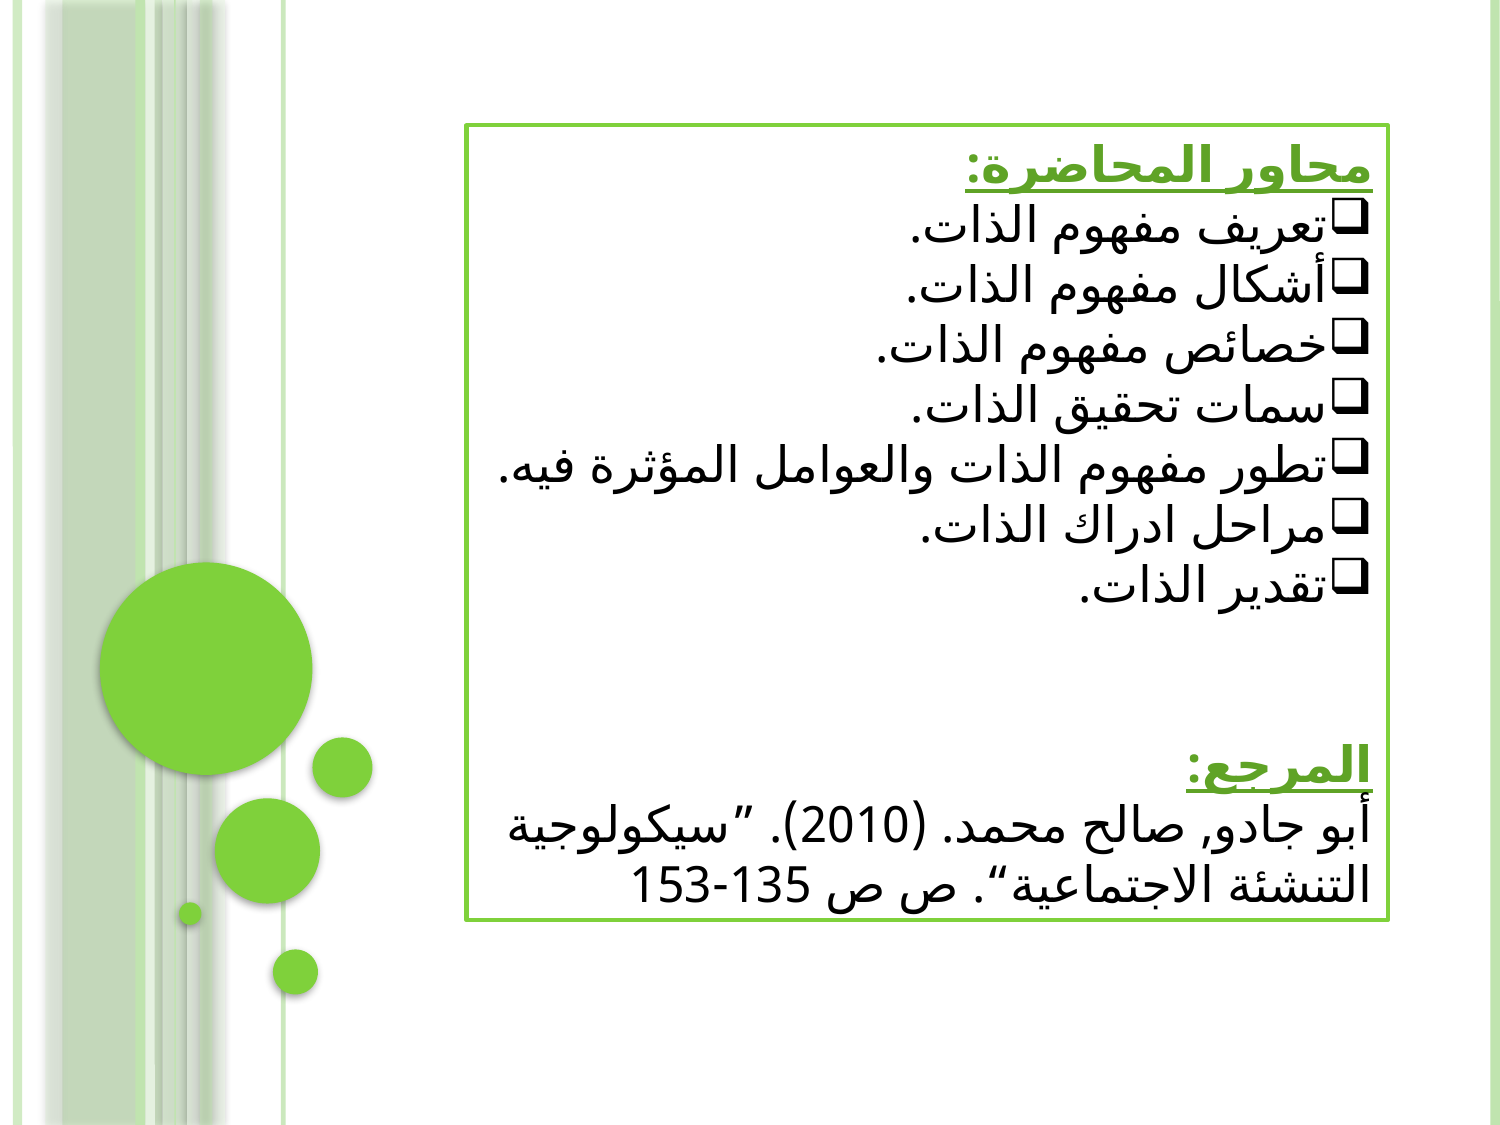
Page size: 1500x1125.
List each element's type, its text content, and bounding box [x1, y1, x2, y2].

text_box محاور المحاضرة: تعريف مفهوم الذات. أشكال مفهوم الذات. خصائص مفهوم الذات. سمات تحقيق الذات. تطور مفهوم الذات والعوامل المؤثرة فيه. مراحل ادراك الذات. تقدير الذات. المرجع: أبو جادو, صالح محمد. (2010). ”سيكولوجية التنشئة الاجتماعية“. ص ص 135-153 [464, 123, 1390, 922]
